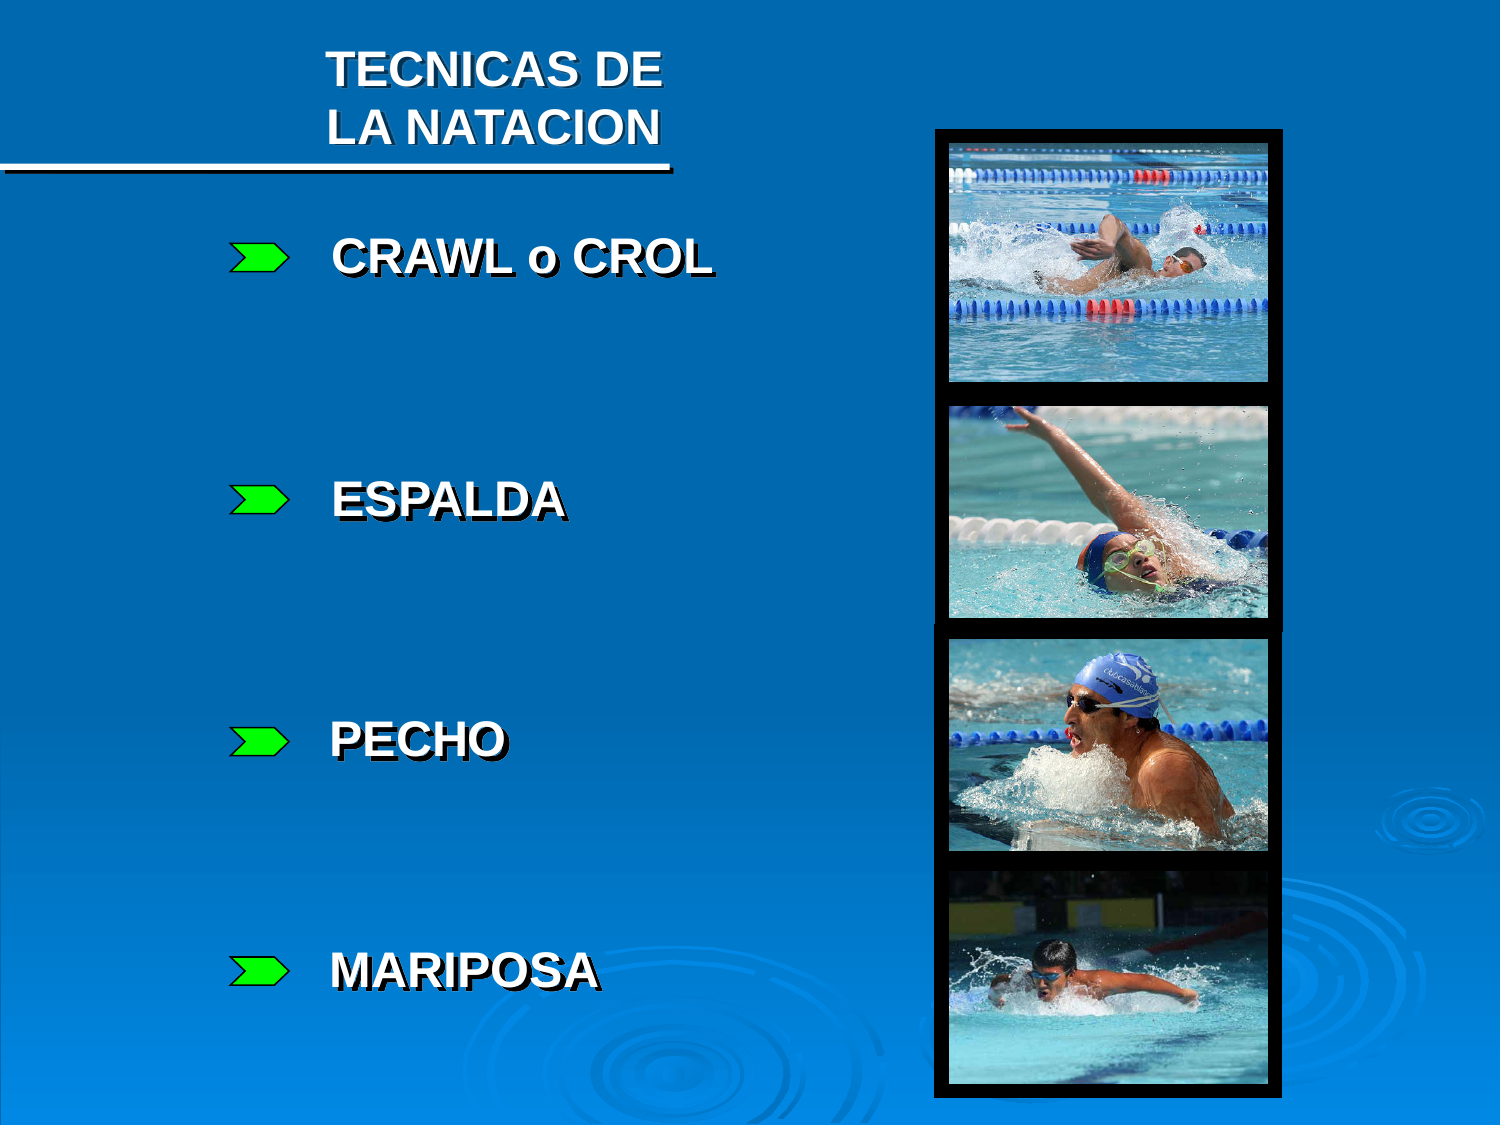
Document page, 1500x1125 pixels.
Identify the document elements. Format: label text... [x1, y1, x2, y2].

picture [948, 405, 1269, 618]
picture [948, 142, 1269, 383]
text_box [230, 485, 290, 514]
text_box MARIPOSA [314, 929, 614, 1005]
picture [948, 638, 1268, 852]
picture [948, 871, 1268, 1084]
text_box ESPALDA [316, 459, 582, 535]
text_box CRAWL o CROL [316, 216, 729, 291]
text_box [230, 243, 290, 272]
subtitle TECNICAS DE LA NATACION [288, 40, 715, 160]
text_box [230, 727, 290, 756]
text_box PECHO [314, 699, 523, 775]
text_box [230, 956, 290, 986]
